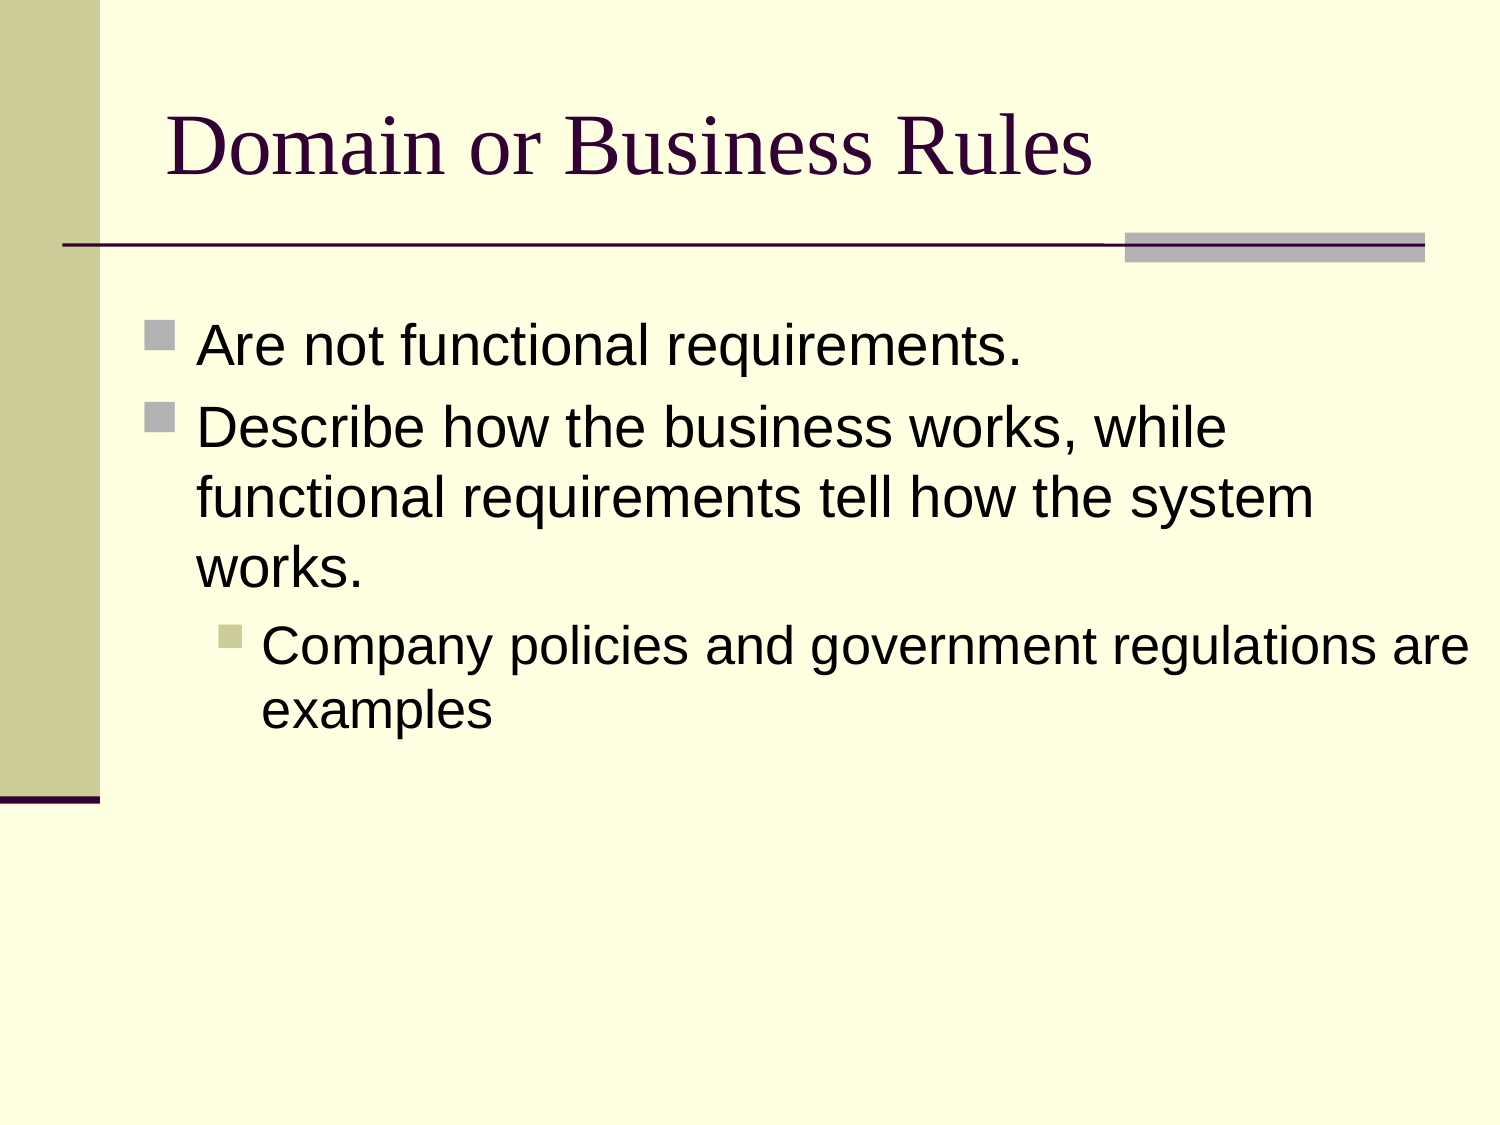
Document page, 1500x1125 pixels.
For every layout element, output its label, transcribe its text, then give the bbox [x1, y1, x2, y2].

title Domain or Business Rules [149, 45, 1426, 234]
list Are not functional requirements. Describe how the business works, while functional requirements tell how the system works. Company policies and government regulations are examples [124, 299, 1500, 976]
